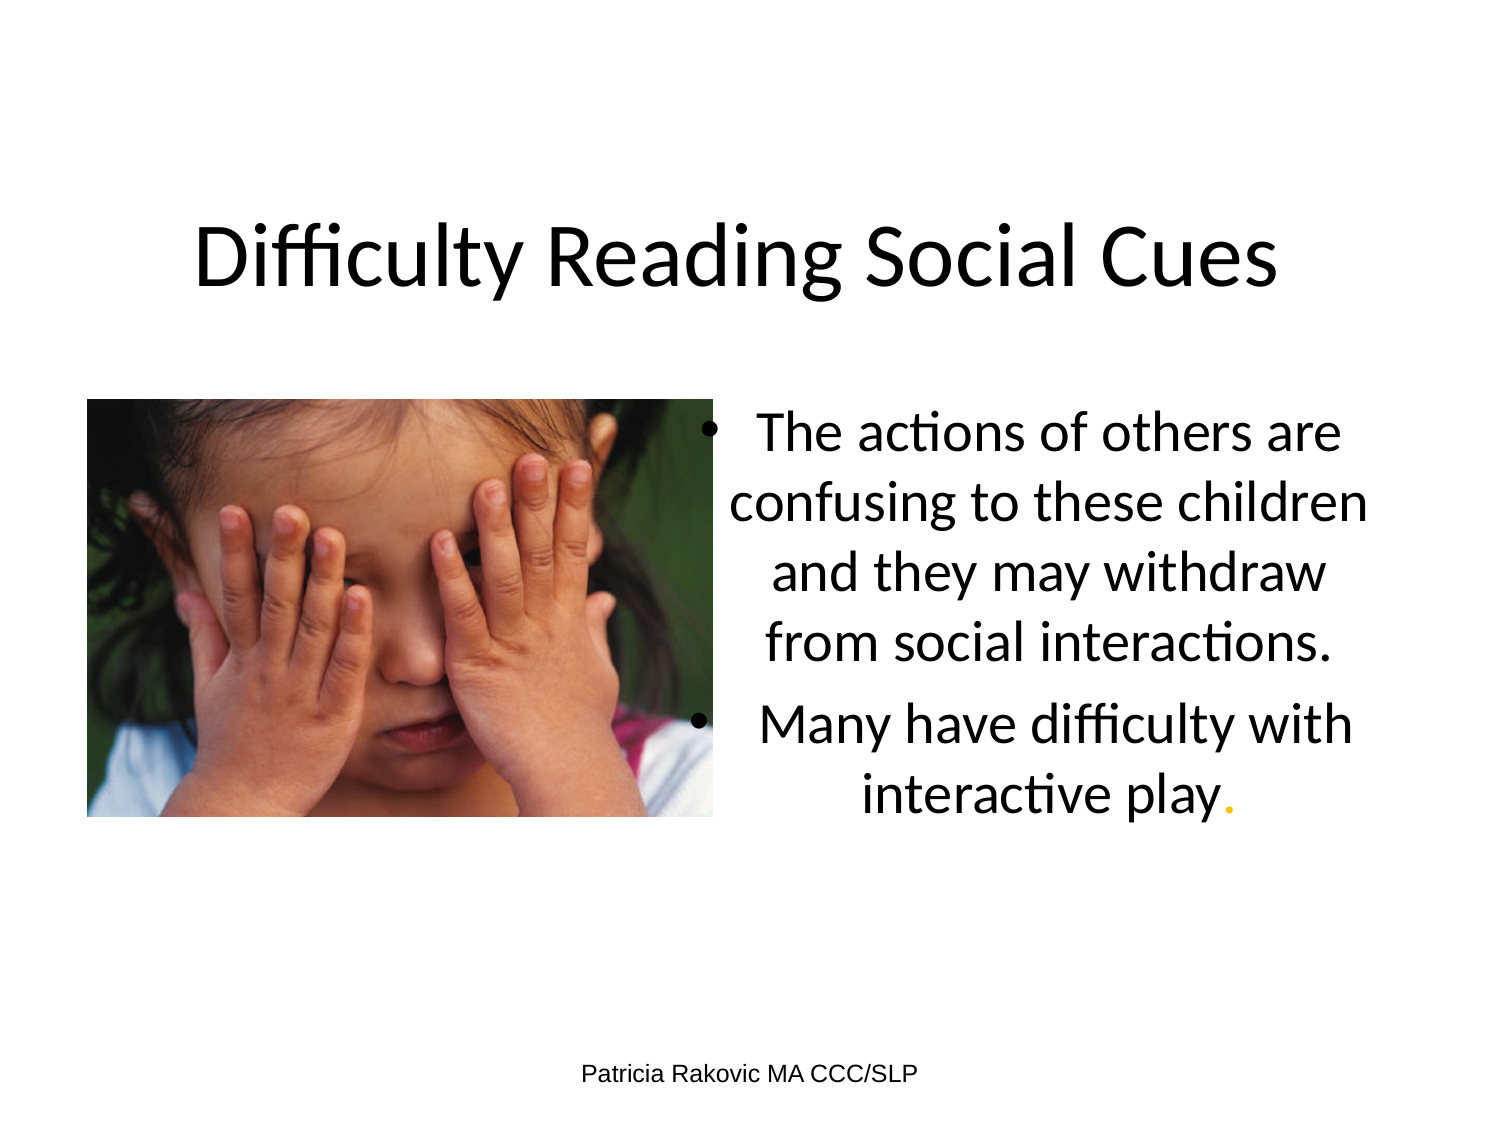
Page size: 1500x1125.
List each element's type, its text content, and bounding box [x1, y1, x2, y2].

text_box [87, 399, 713, 817]
title Difficulty Reading Social Cues [87, 142, 1388, 358]
footer Patricia Rakovic MA CCC/SLP [512, 1042, 988, 1103]
list The actions of others are confusing to these children and they may withdraw from social interactions. Many have difficulty with interactive play. [655, 385, 1388, 988]
